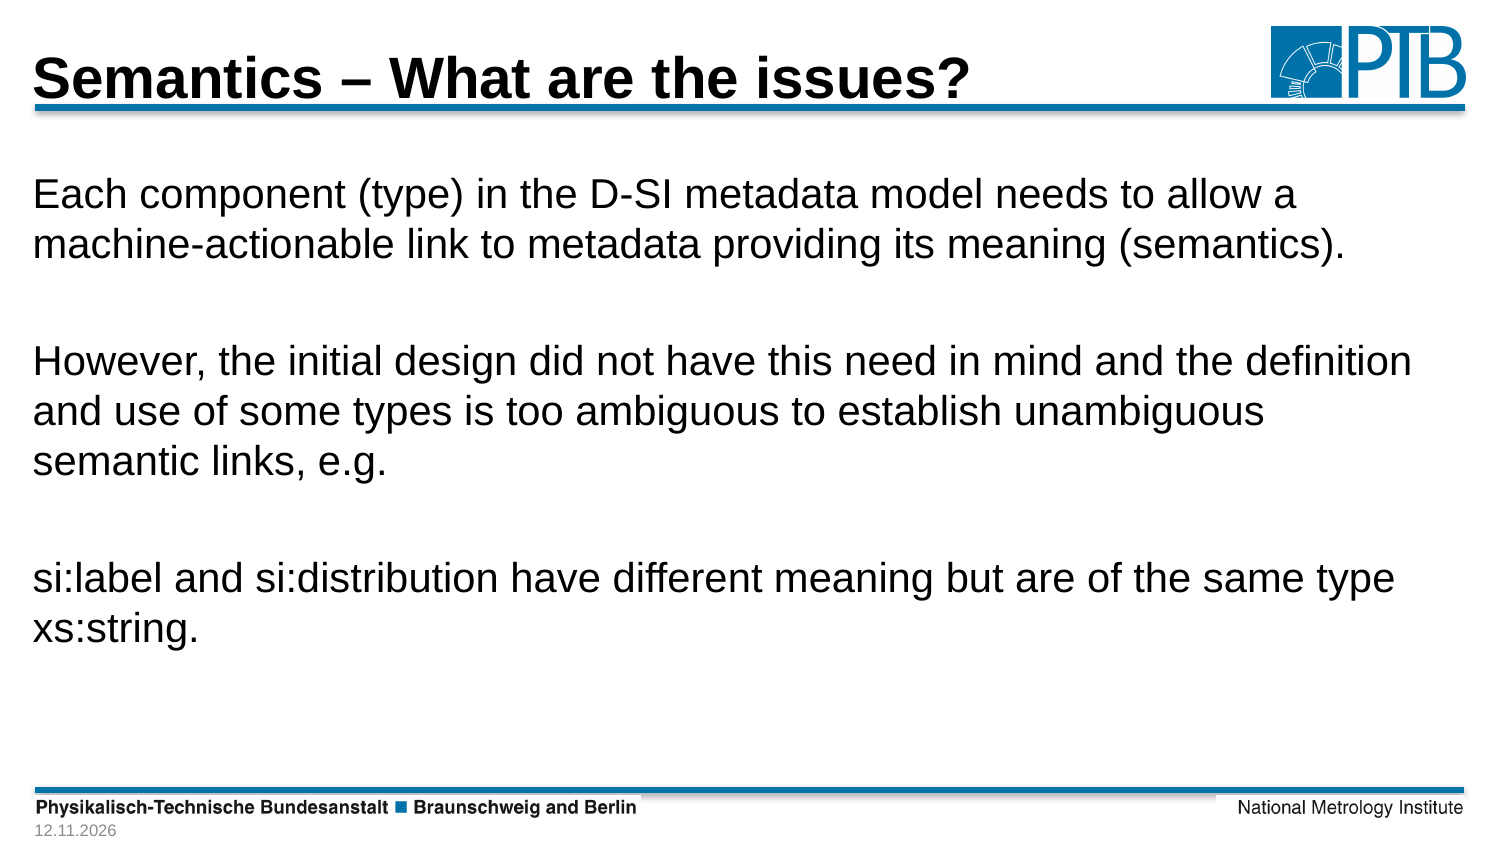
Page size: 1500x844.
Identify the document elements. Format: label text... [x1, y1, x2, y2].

picture [1216, 795, 1465, 819]
picture [33, 795, 641, 815]
title Semantics – What are the issues? [17, 26, 1459, 123]
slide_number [19, 815, 669, 844]
list Each component (type) in the D-SI metadata model needs to allow a machine-actionable link to metadata providing its meaning (semantics). However, the initial design did not have this need in mind and the definition and use of some types is too ambiguous to establish unambiguous semantic links, e.g. si:label and si:distribution have different meaning but are of the same type xs:string. [17, 159, 1459, 780]
picture [1459, 80, 1467, 98]
picture [1459, 26, 1467, 75]
